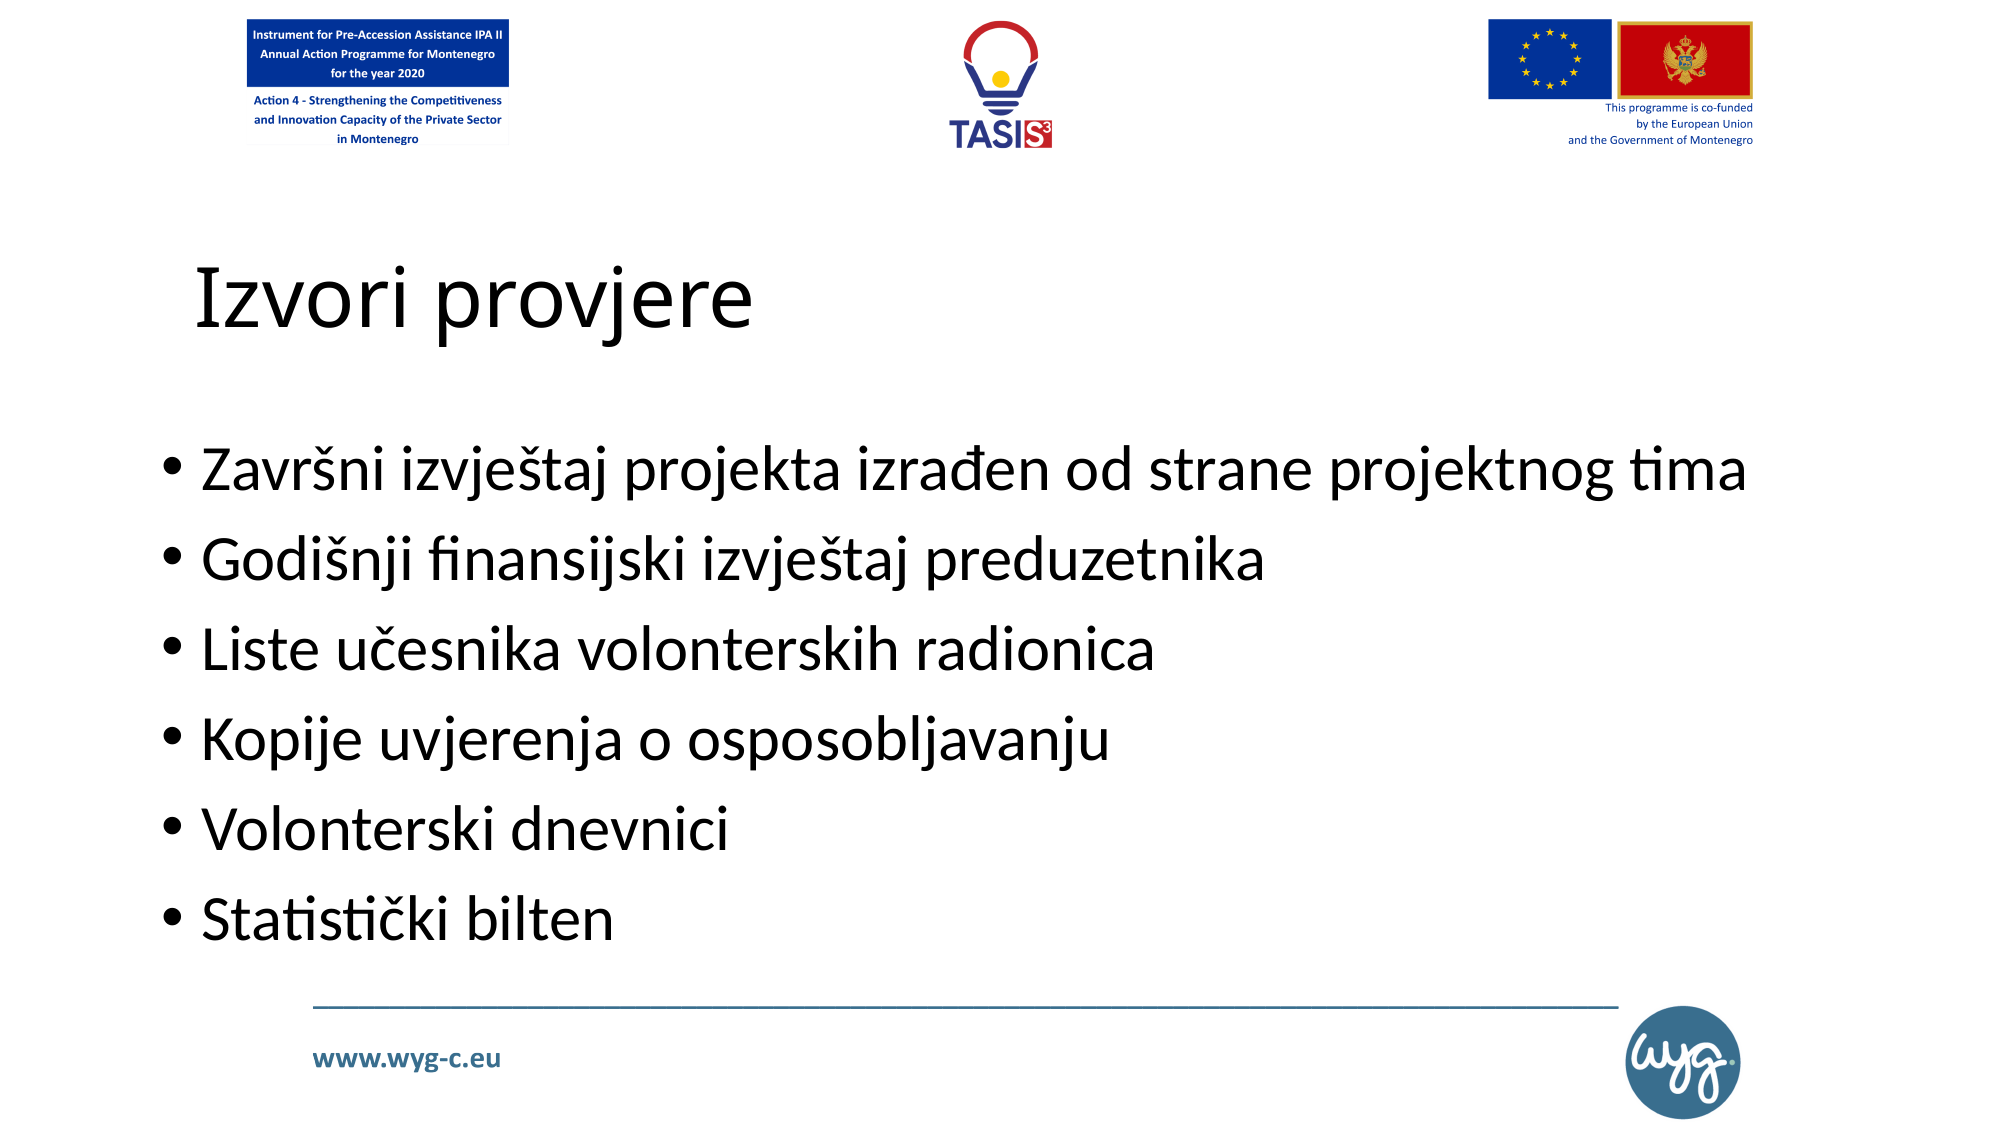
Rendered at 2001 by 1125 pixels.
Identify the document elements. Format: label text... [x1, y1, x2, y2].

list Završni izvještaj projekta izrađen od strane projektnog tima Godišnji finansijski izvještaj preduzetnika Liste učesnika volonterskih radionica Kopije uvjerenja o osposobljavanju Volonterski dnevnici Statistički bilten [146, 246, 1766, 972]
picture [246, 19, 1753, 149]
picture [312, 1000, 1743, 1125]
